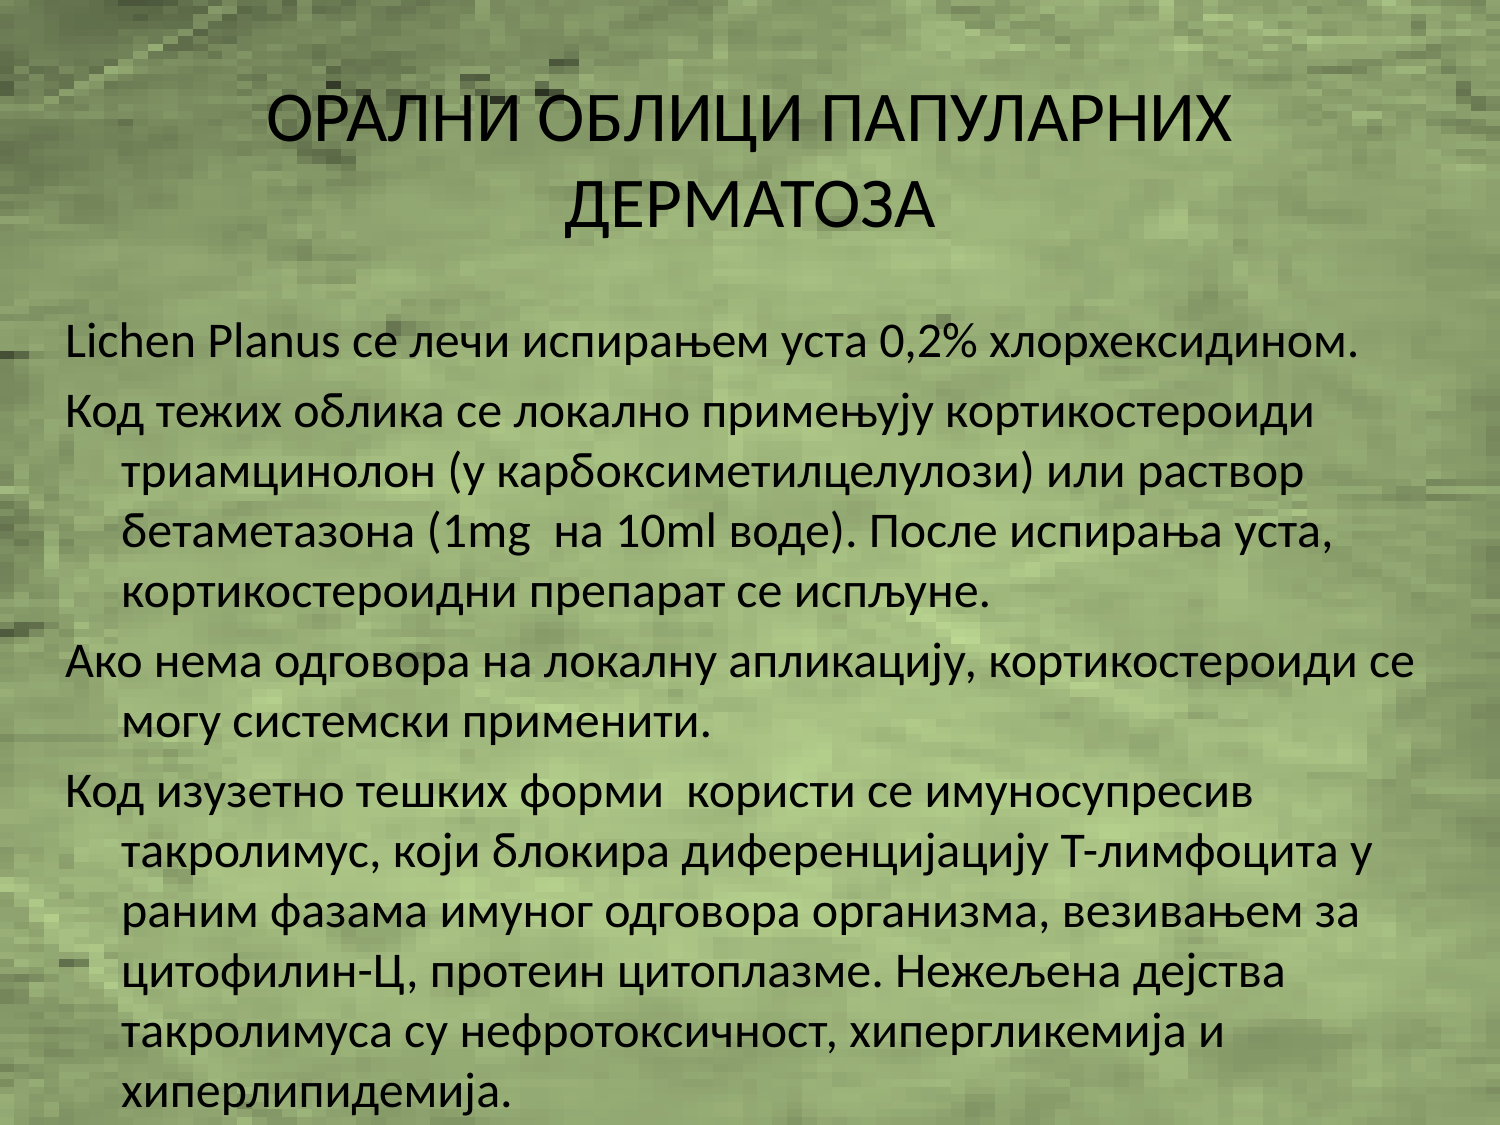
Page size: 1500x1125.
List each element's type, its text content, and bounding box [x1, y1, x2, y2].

list Lichen Planus се лечи испирањем уста 0,2% хлорхексидином. Код тежих облика се локално примењују кортикостероиди триамцинолон (у карбоксиметилцелулози) или раствор бетаметазона (1mg на 10ml воде). После испирања уста, кортикостероидни препарат се испљуне. Ако нема одговора на локалну апликацију, кортикостероиди се могу системски применити. Код изузетно тешких форми користи се имуносупресив такролимус, који блокира диференцијацију Т-лимфоцита у раним фазама имуног одговора организма, везивањем за цитофилин-Ц, протеин цитоплазме. Нежељена дејства такролимуса су нефротоксичност, хипергликемија и хиперлипидемија. [50, 299, 1500, 1125]
title ОРАЛНИ ОБЛИЦИ ПАПУЛАРНИХ ДЕРМАТОЗА [75, 62, 1425, 250]
